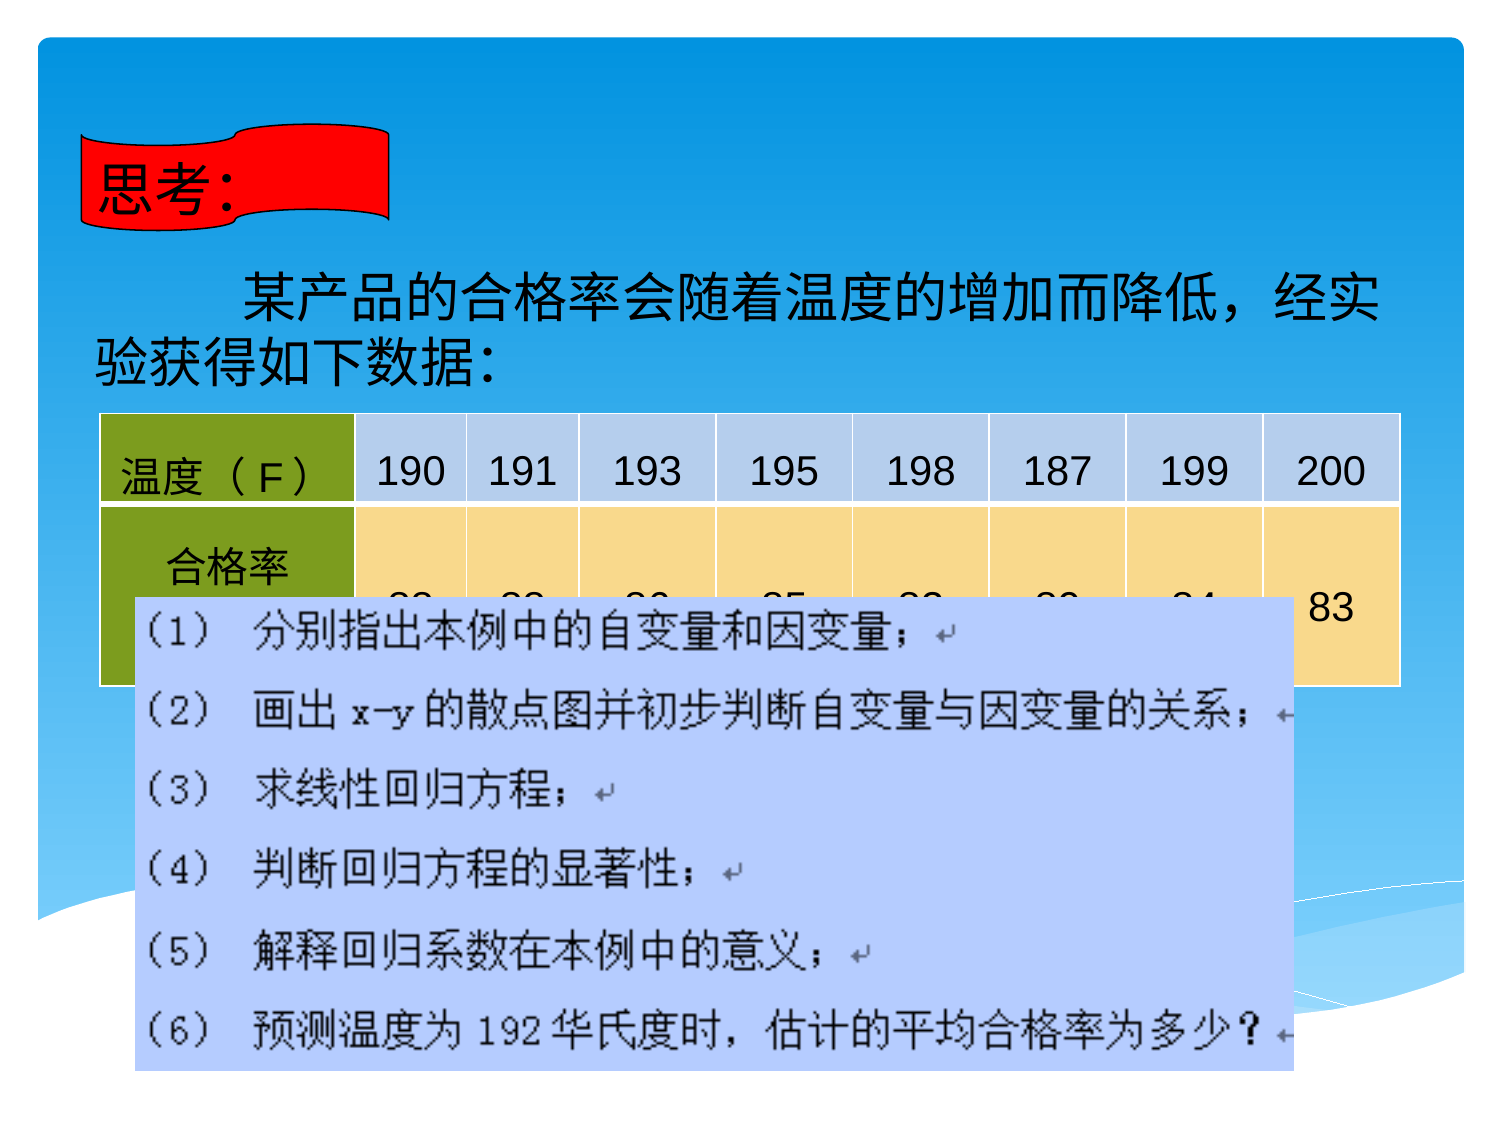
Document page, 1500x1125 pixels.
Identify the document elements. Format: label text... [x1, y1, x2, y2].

table_cell 86 [580, 507, 715, 595]
table_cell 88 [356, 507, 466, 595]
table_header 195 [717, 414, 852, 501]
table_header 200 [1264, 414, 1399, 501]
table_header 温度（F） [101, 414, 354, 501]
table_cell 83 [853, 507, 988, 595]
table_header 191 [467, 414, 578, 501]
table_header 190 [356, 414, 466, 501]
table_header 199 [1127, 414, 1262, 501]
table_header 198 [853, 414, 988, 501]
table_cell 合格率（%） [101, 507, 354, 685]
text_box 思考： [81, 124, 389, 231]
picture [135, 597, 1294, 1071]
table_cell 83 [1264, 507, 1399, 685]
table_cell 85 [717, 507, 852, 595]
table_cell 84 [1127, 507, 1262, 595]
table_header 187 [990, 414, 1125, 501]
table_cell 89 [990, 507, 1125, 595]
text_box 某产品的合格率会随着温度的增加而降低，经实验获得如下数据： [79, 255, 1435, 409]
table_cell 88 [467, 507, 578, 595]
table_header 193 [580, 414, 715, 501]
